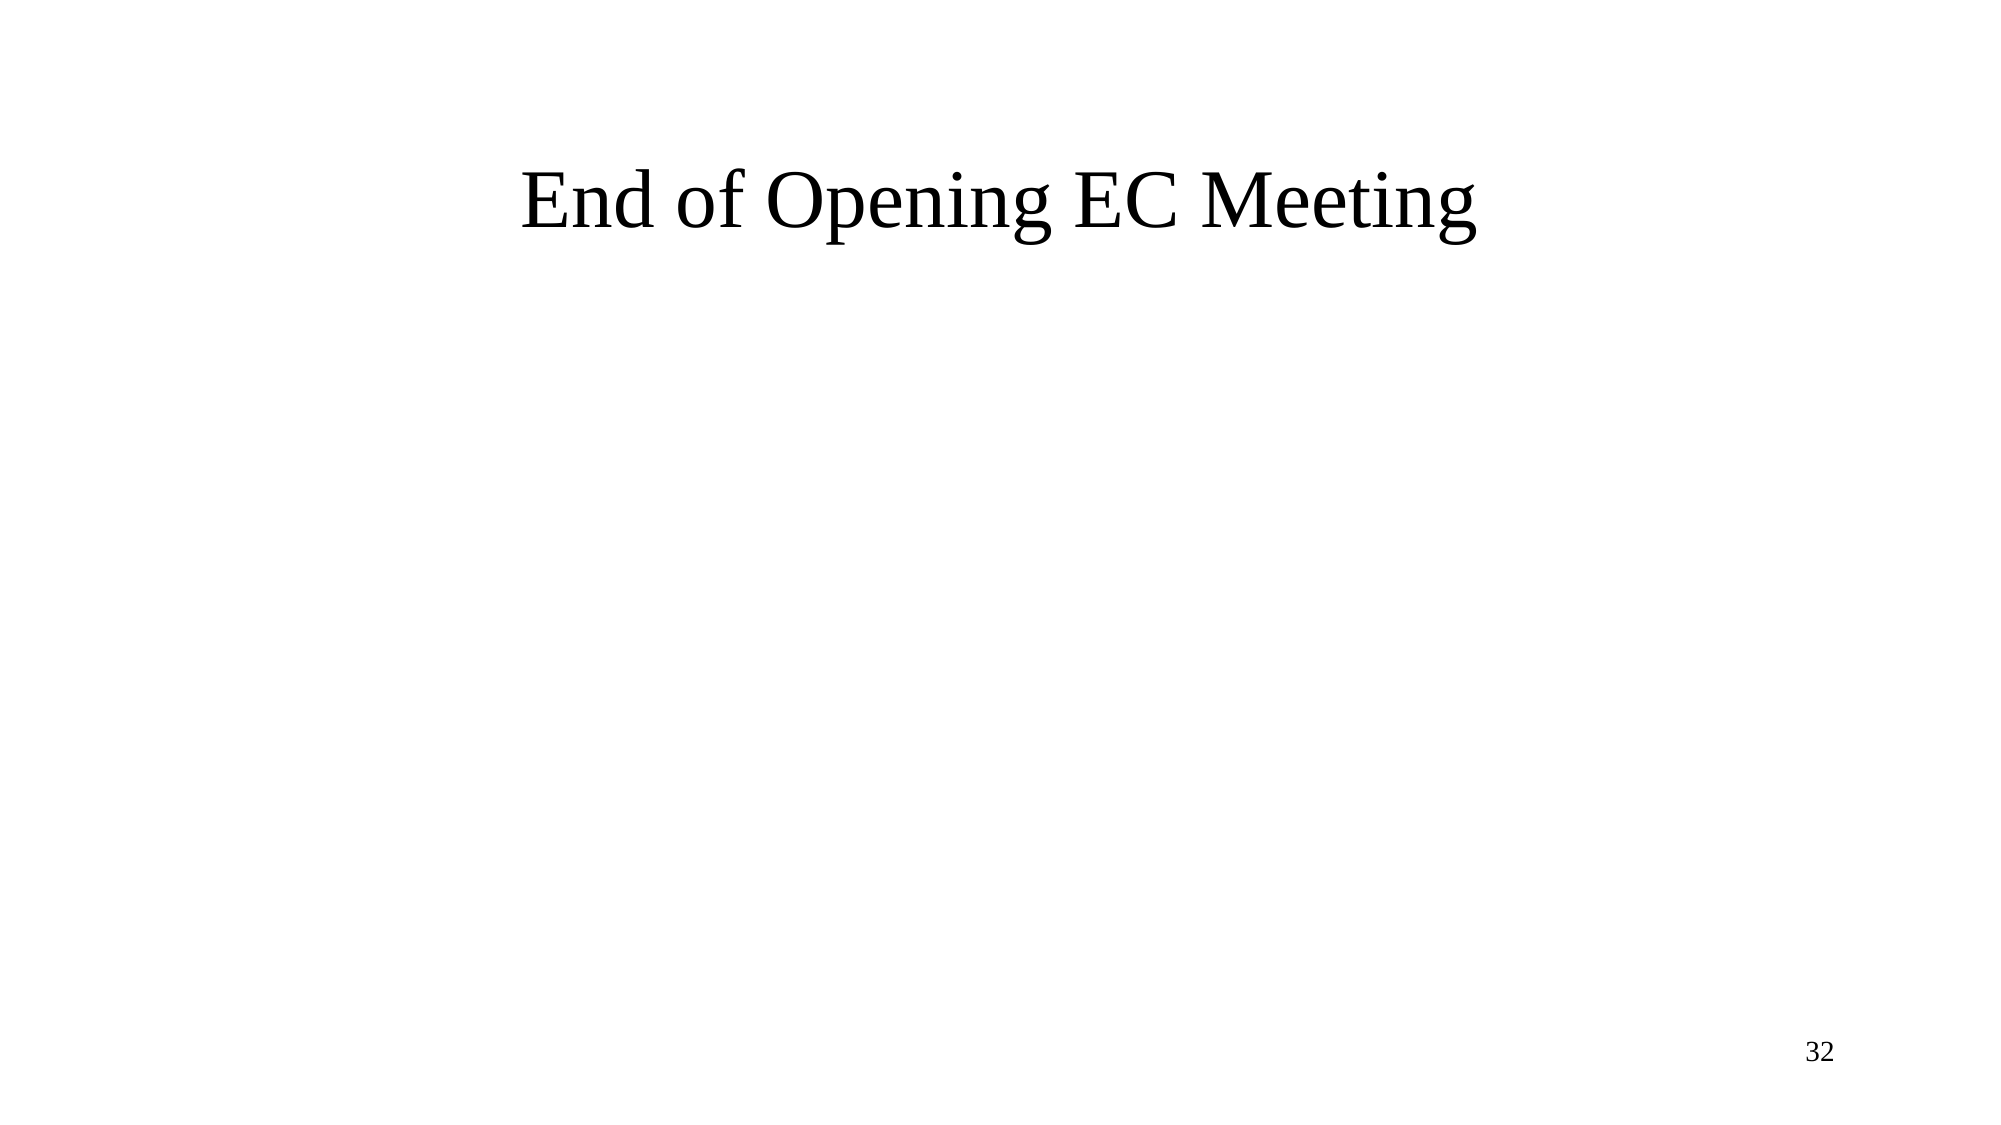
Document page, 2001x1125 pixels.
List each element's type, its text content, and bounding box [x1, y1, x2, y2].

title End of Opening EC Meeting [149, 99, 1851, 288]
slide_number 32 [1433, 1024, 1851, 1101]
